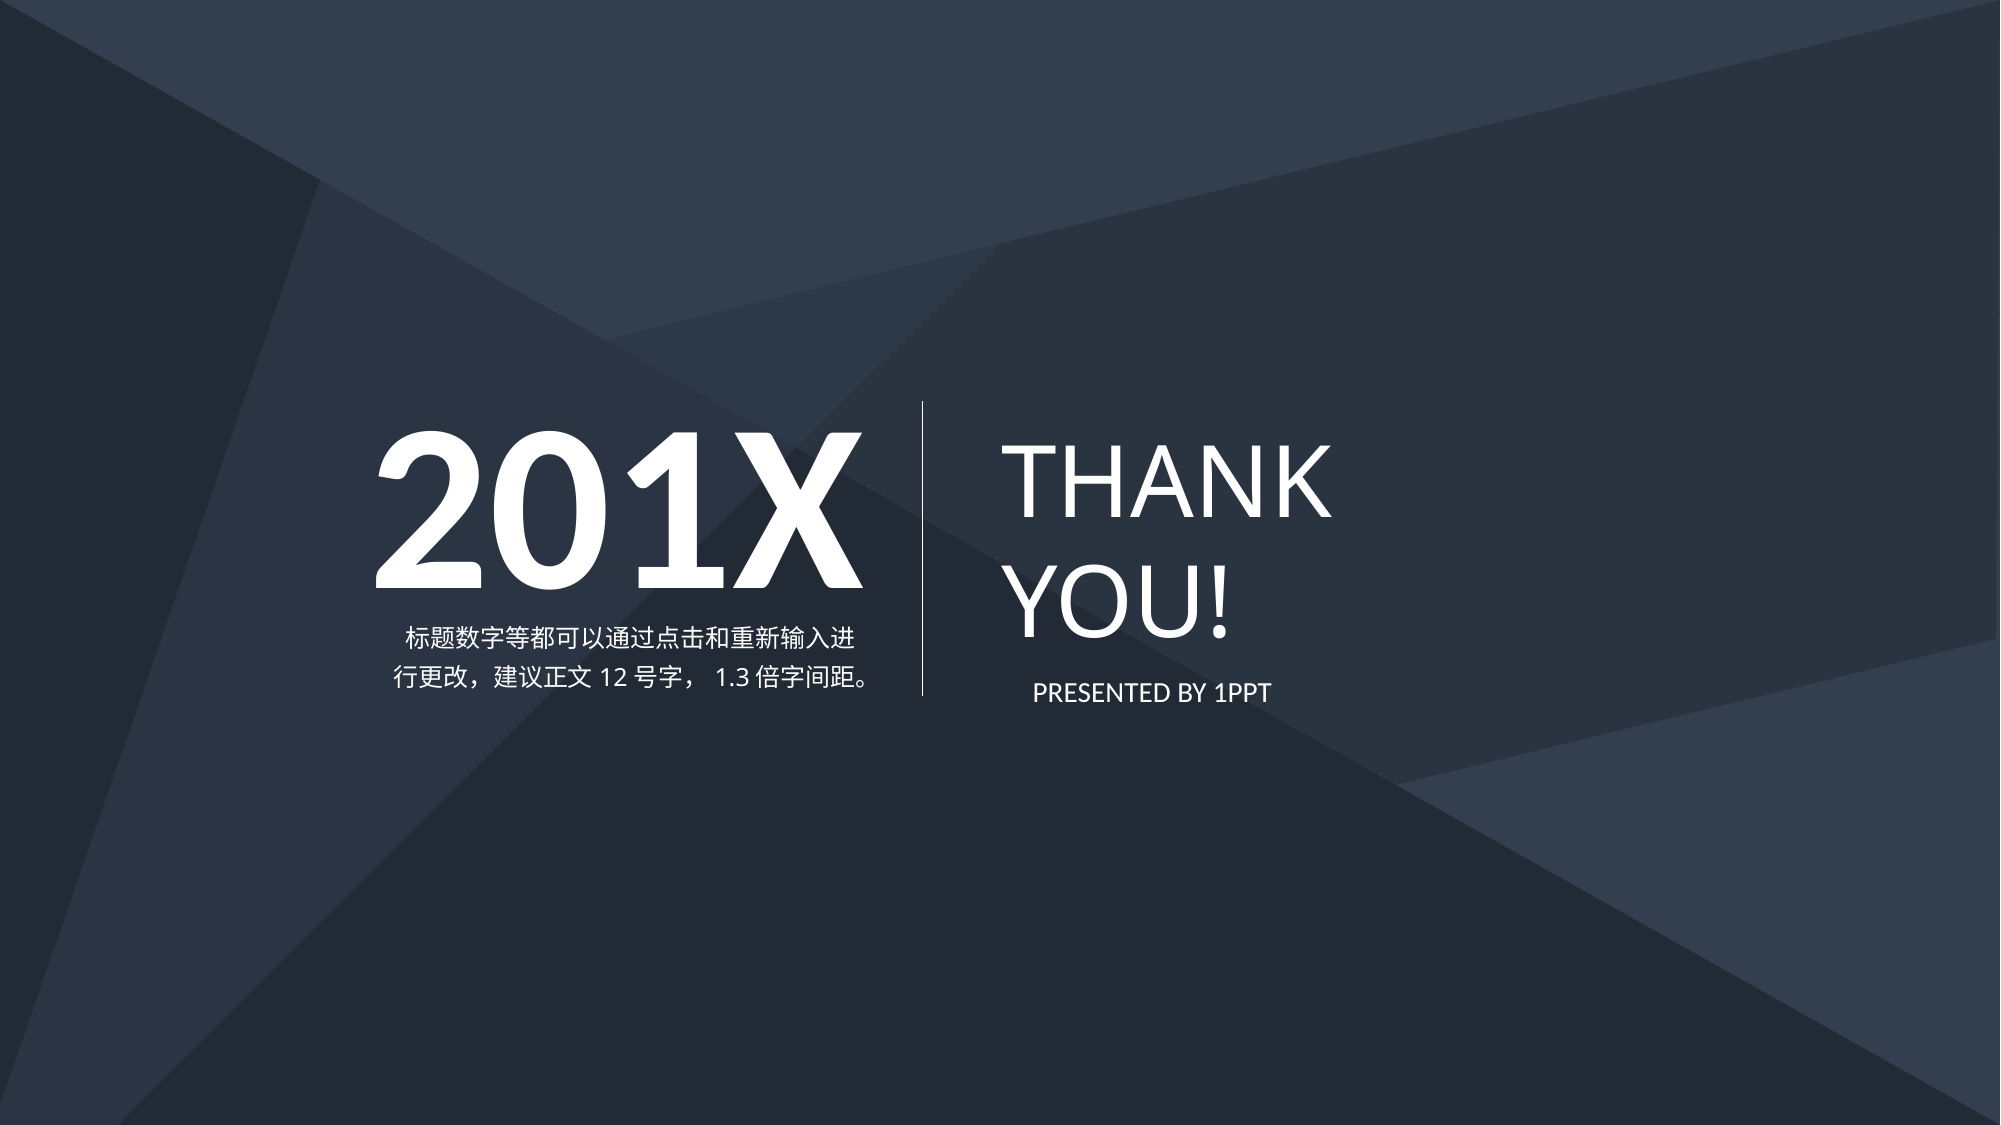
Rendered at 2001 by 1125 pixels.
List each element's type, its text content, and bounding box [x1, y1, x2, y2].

text_box THANK YOU! [986, 410, 1348, 666]
text_box PRESENTED BY 1PPT [1017, 665, 1288, 716]
text_box 标题数字等都可以通过点击和重新输入进行更改，建议正文12号字，1.3倍字间距。 [373, 606, 871, 699]
text_box 201X [353, 341, 976, 644]
